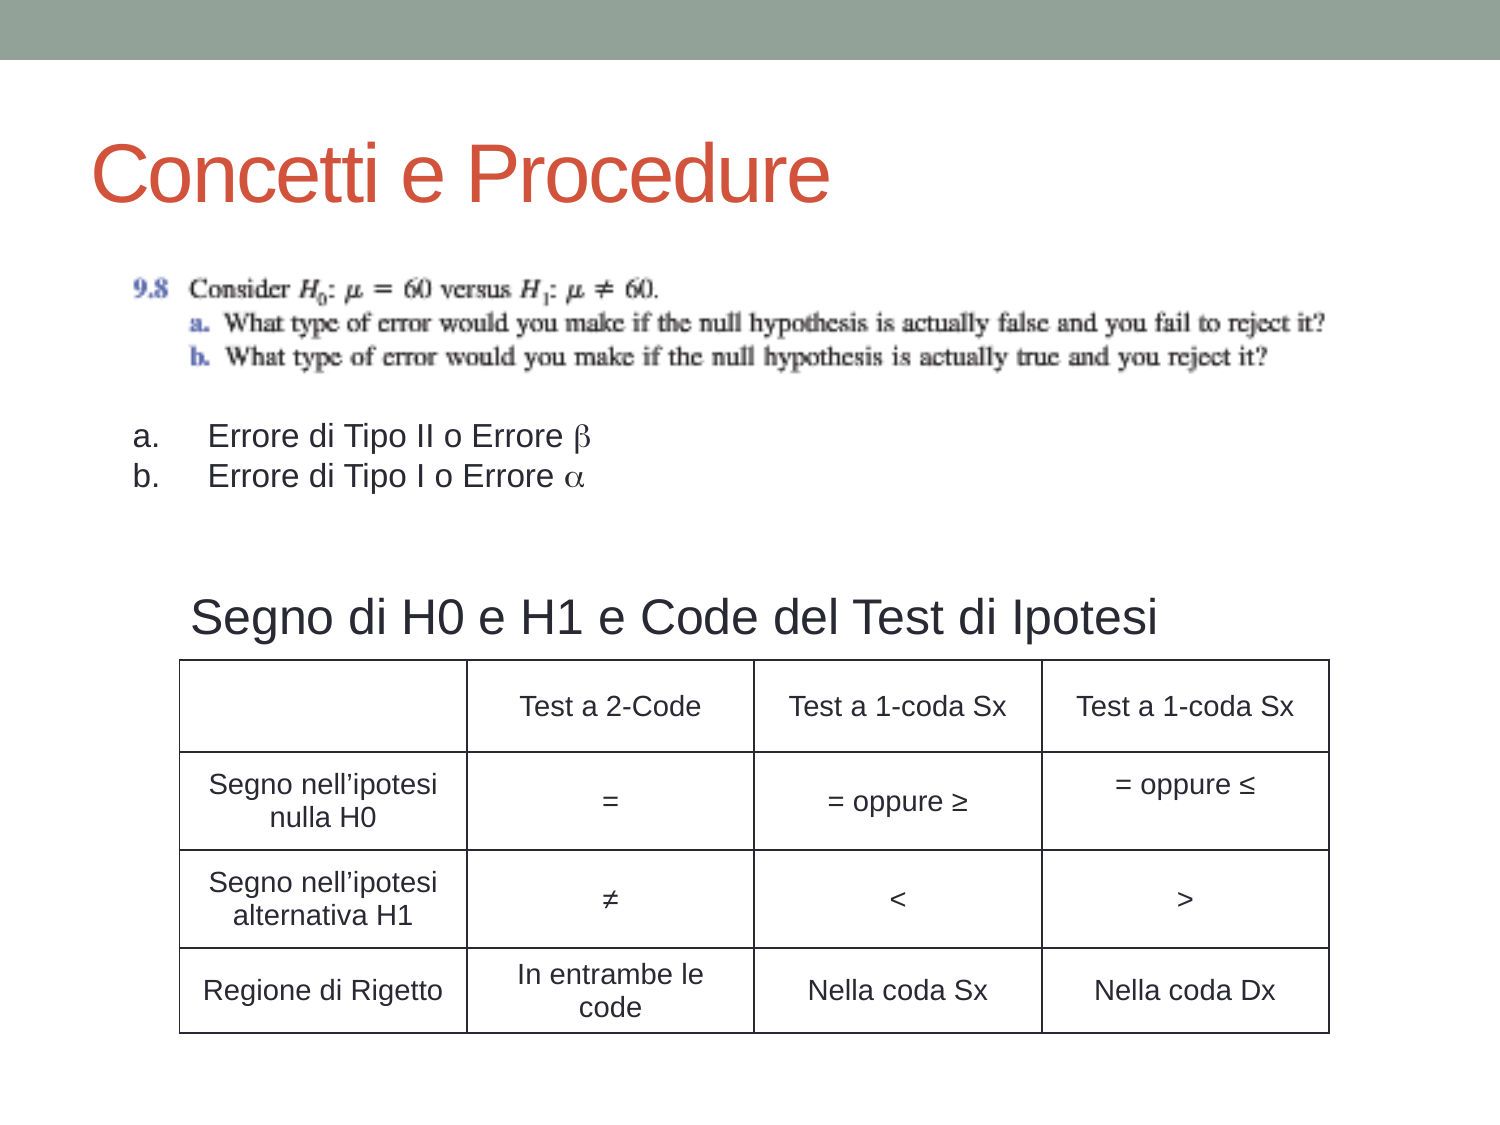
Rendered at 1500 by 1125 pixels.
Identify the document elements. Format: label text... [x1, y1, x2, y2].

table_header Test a 2-Code [468, 661, 753, 751]
table_cell = oppure ≤ [1043, 753, 1328, 849]
title Concetti e Procedure [75, 87, 1425, 250]
table_cell In entrambe le code [468, 949, 753, 1032]
table_cell = oppure ≥ [755, 753, 1041, 849]
table_cell < [755, 851, 1041, 947]
table_cell = [468, 753, 753, 849]
table_cell Segno nell’ipotesi nulla H0 [180, 753, 466, 849]
table_header [180, 661, 466, 751]
table_header Test a 1-coda Sx [755, 661, 1041, 751]
table_cell ≠ [468, 851, 753, 947]
table_cell Regione di Rigetto [180, 949, 466, 1032]
table_cell > [1043, 851, 1328, 947]
table_header Test a 1-coda Sx [1043, 661, 1328, 751]
picture [93, 267, 1398, 387]
text_box Segno di H0 e H1 e Code del Test di Ipotesi [175, 576, 1319, 652]
text_box Errore di Tipo II o Errore b Errore di Tipo I o Errore a [117, 406, 1401, 502]
table_cell Nella coda Dx [1043, 949, 1328, 1032]
table_cell Nella coda Sx [755, 949, 1041, 1032]
table_cell Segno nell’ipotesi alternativa H1 [180, 851, 466, 947]
